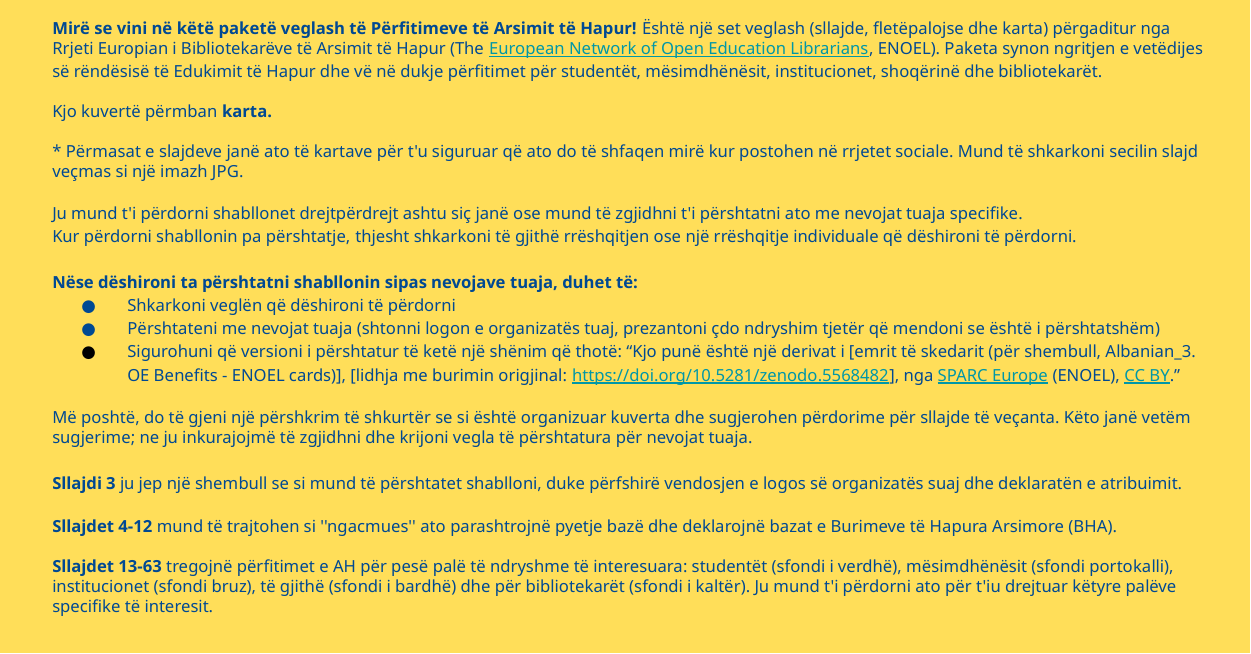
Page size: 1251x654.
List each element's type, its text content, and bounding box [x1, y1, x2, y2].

text_box Mirë se vini në këtë paketë veglash të Përfitimeve të Arsimit të Hapur! Është një set veglash (sllajde, fletëpalojse dhe karta) përgaditur nga Rrjeti Europian i Bibliotekarëve të Arsimit të Hapur (The European Network of Open Education Librarians, ENOEL). Paketa synon ngritjen e vetëdijes së rëndësisë të Edukimit të Hapur dhe vë në dukje përfitimet për studentët, mësimdhënësit, institucionet, shoqërinë dhe bibliotekarët. Kjo kuvertë përmban karta. * Përmasat e slajdeve janë ato të kartave për t'u siguruar që ato do të shfaqen mirë kur postohen në rrjetet sociale. Mund të shkarkoni secilin slajd veçmas si një imazh JPG. Ju mund t'i përdorni shabllonet drejtpërdrejt ashtu siç janë ose mund të zgjidhni t'i përshtatni ato me nevojat tuaja specifike. Kur përdorni shabllonin pa përshtatje, thjesht shkarkoni të gjithë rrëshqitjen ose një rrëshqitje individuale që dëshironi të përdorni. Nëse dëshironi ta përshtatni shabllonin sipas nevojave tuaja, duhet të: Shkarkoni veglën që dëshironi të përdorni Përshtateni me nevojat tuaja (shtonni logon e organizatës tuaj, prezantoni çdo ndryshim tjetër që mendoni se është i përshtatshëm) Sigurohuni që versioni i përshtatur të ketë një shënim që thotë: “Kjo punë është një derivat i [emrit të skedarit (për shembull, Albanian_3. OE Benefits - ENOEL cards)], [lidhja me burimin origjinal: https://doi.org/10.5281/zenodo.5568482], nga SPARC Europe (ENOEL), CC BY.” Më poshtë, do të gjeni një përshkrim të shkurtër se si është organizuar kuverta dhe sugjerohen përdorime për sllajde të veçanta. Këto janë vetëm sugjerime; ne ju inkurajojmë të zgjidhni dhe krijoni vegla të përshtatura për nevojat tuaja. Sllajdi 3 ju jep një shembull se si mund të përshtatet shablloni, duke përfshirë vendosjen e logos së organizatës suaj dhe deklaratën e atribuimit. Sllajdet 4-12 mund të trajtohen si ''ngacmues'' ato parashtrojnë pyetje bazë dhe deklarojnë bazat e Burimeve të Hapura Arsimore (BHA). Sllajdet 13-63 tregojnë përfitimet e AH për pesë palë të ndryshme të interesuara: studentët (sfondi i verdhë), mësimdhënësit (sfondi portokalli), institucionet (sfondi bruz), të gjithë (sfondi i bardhë) dhe për bibliotekarët (sfondi i kaltër). Ju mund t'i përdorni ato për t'iu drejtuar këtyre palëve specifike të interesit. [37, 2, 1226, 631]
